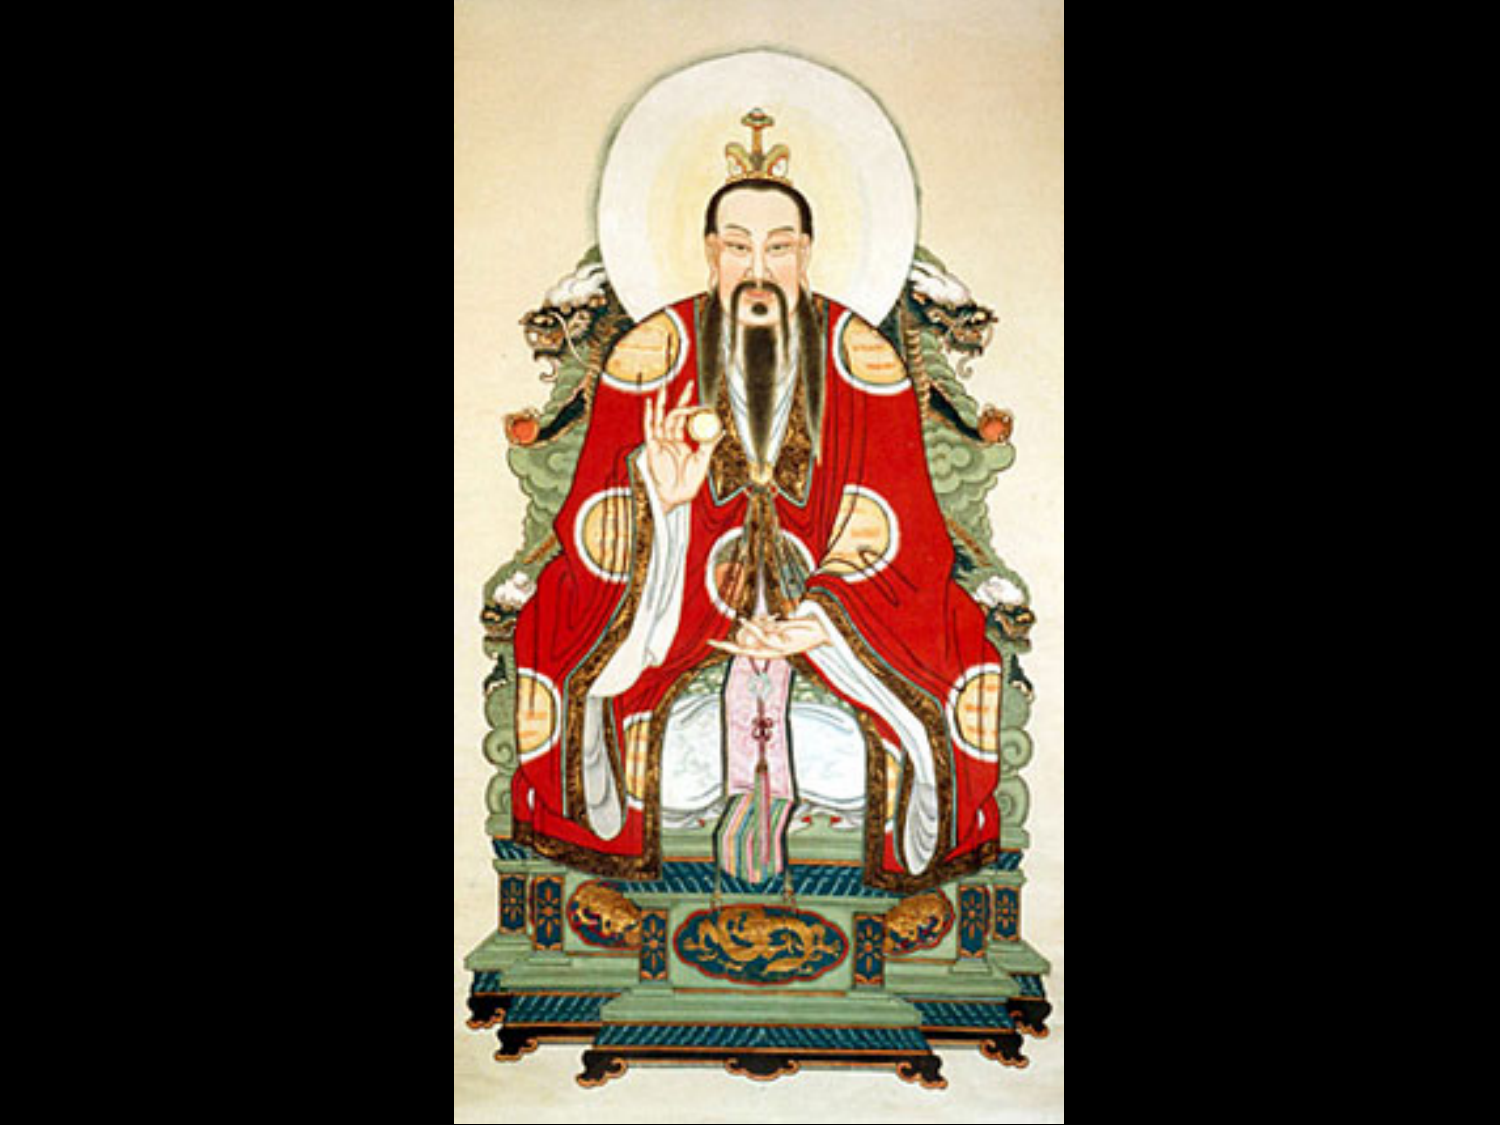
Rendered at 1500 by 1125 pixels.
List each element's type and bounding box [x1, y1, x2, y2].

picture [454, 0, 1064, 1124]
